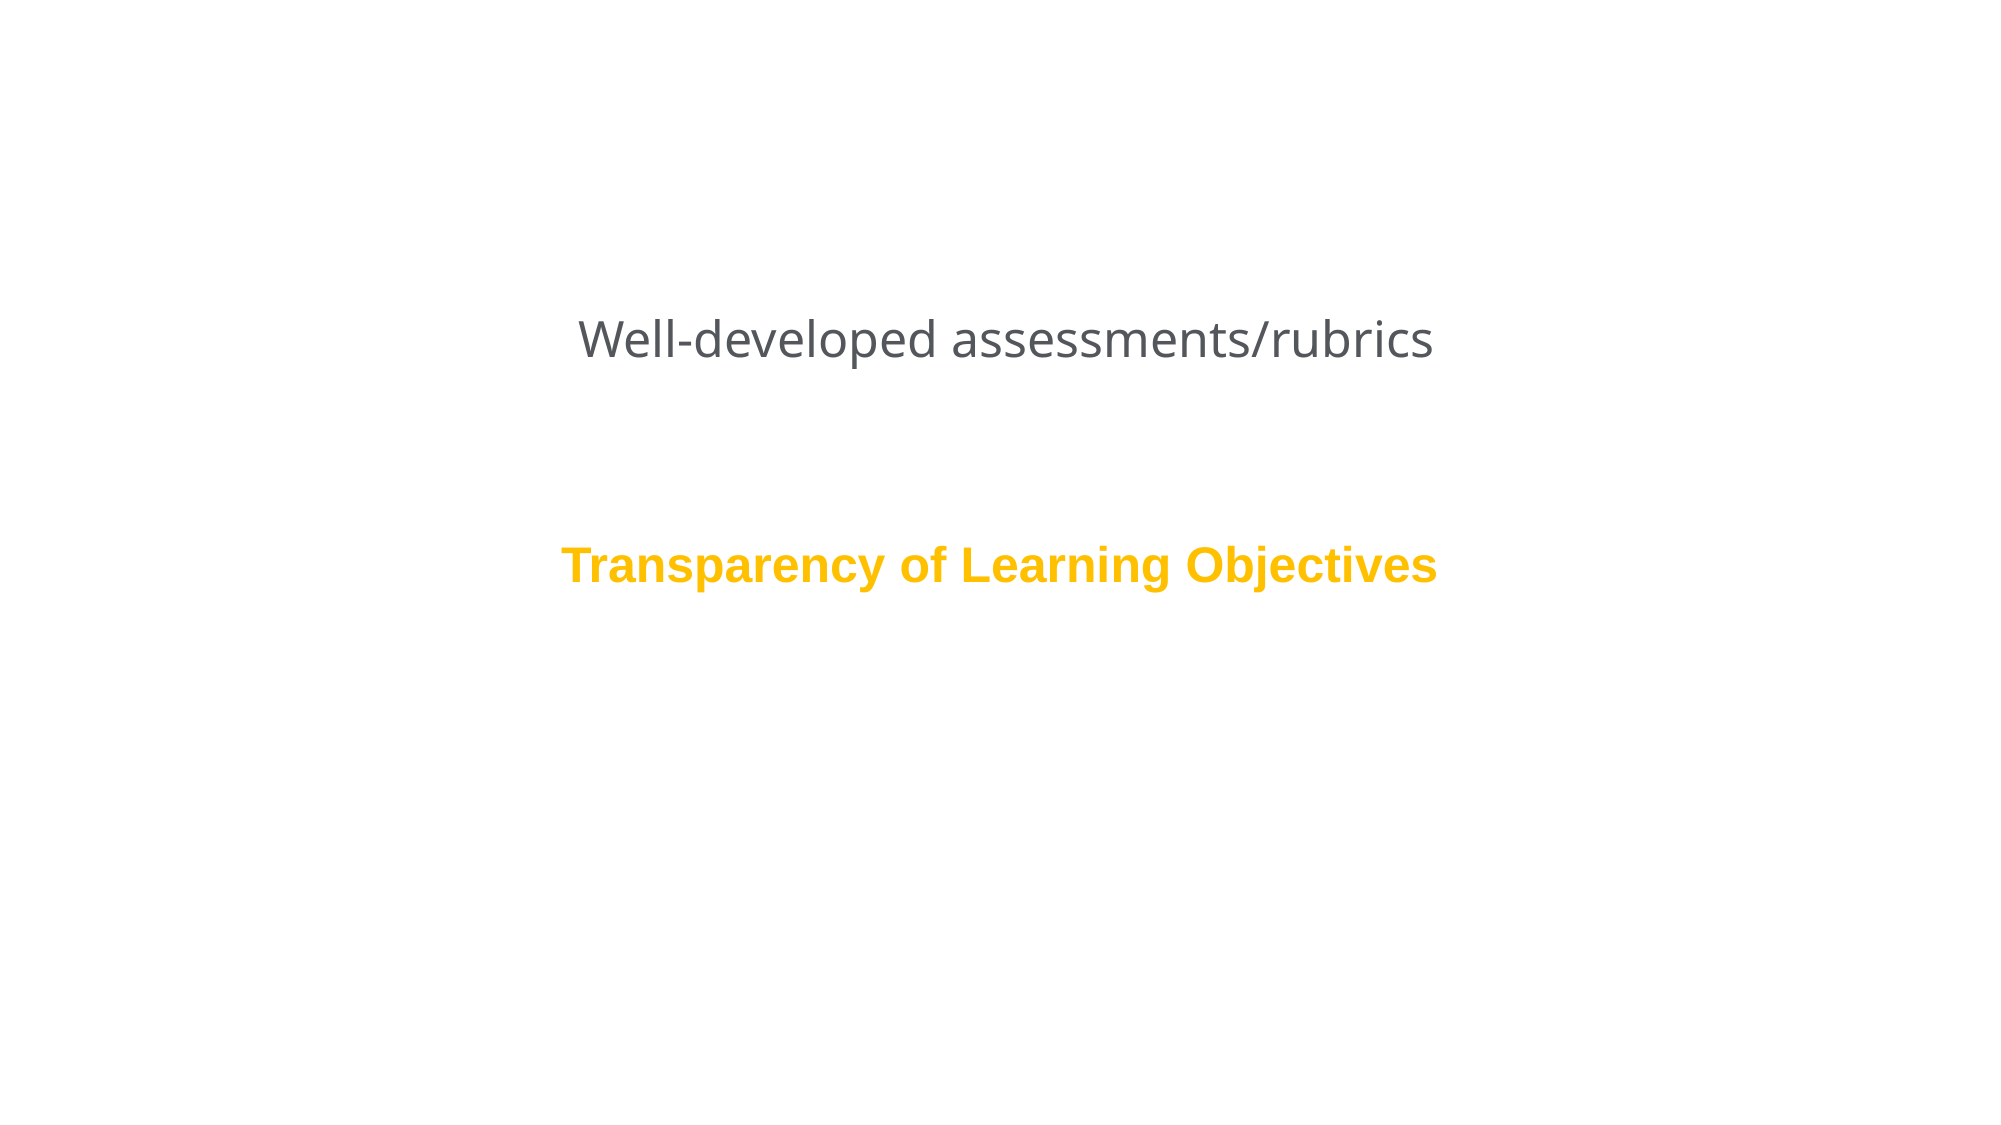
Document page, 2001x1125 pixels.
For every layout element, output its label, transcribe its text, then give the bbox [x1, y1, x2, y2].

text_box Transparency of Learning Objectives [546, 524, 1454, 600]
text_box Well-developed assessments/rubrics [563, 300, 1450, 376]
